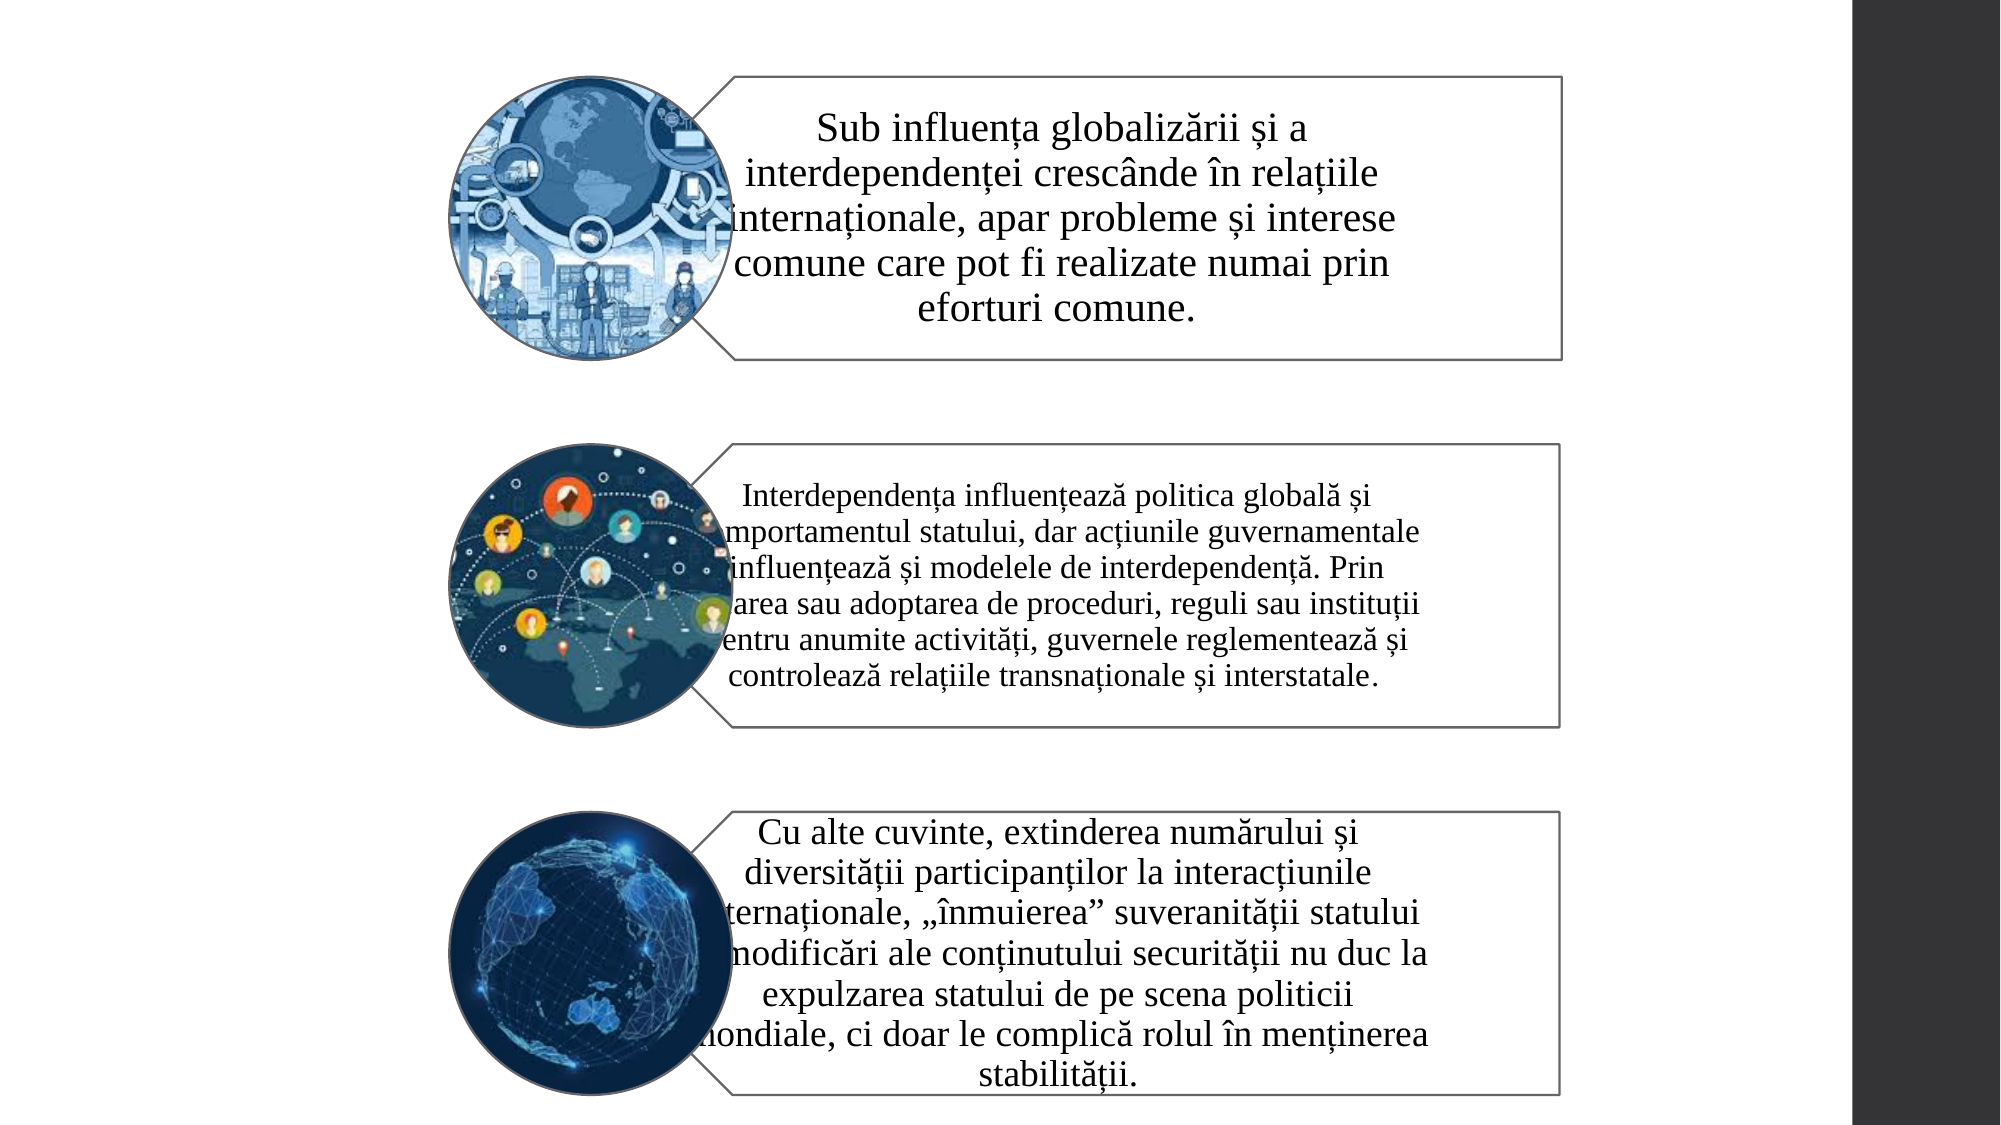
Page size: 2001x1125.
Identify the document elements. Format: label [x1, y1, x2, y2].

text_box [275, 75, 1733, 1096]
